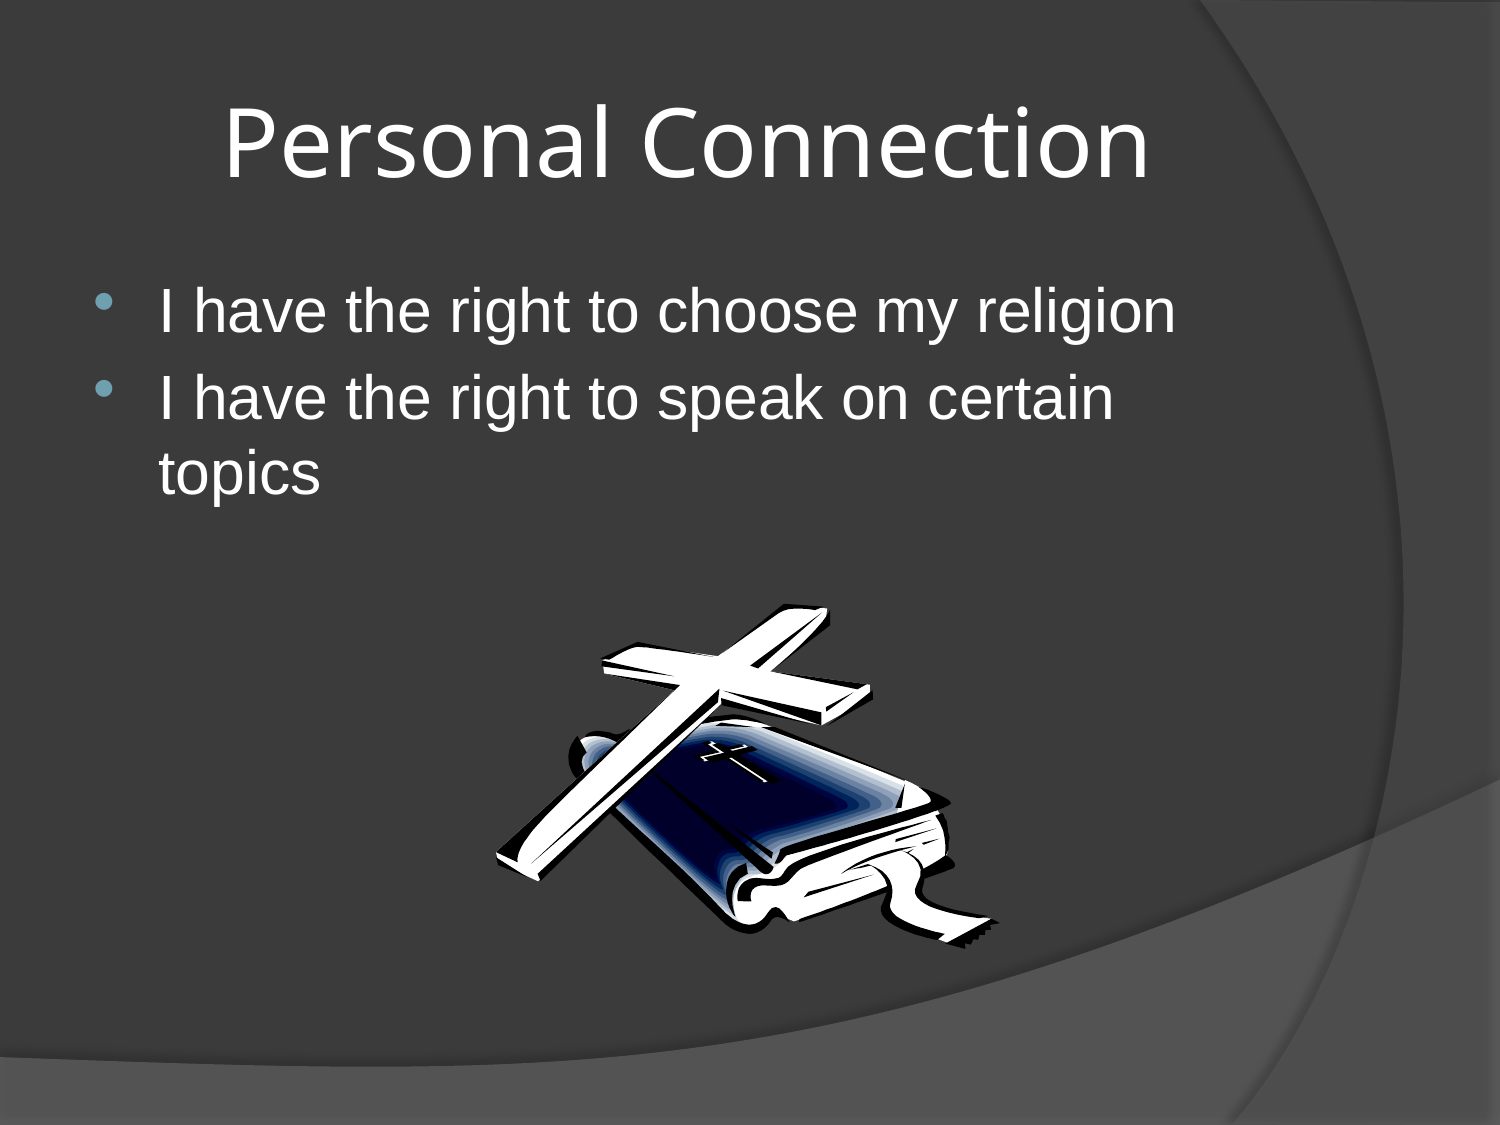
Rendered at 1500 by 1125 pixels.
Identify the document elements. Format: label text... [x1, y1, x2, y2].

list I have the right to choose my religion I have the right to speak on certain topics [75, 262, 1300, 1005]
picture [495, 603, 1001, 950]
title Personal Connection [75, 45, 1300, 233]
